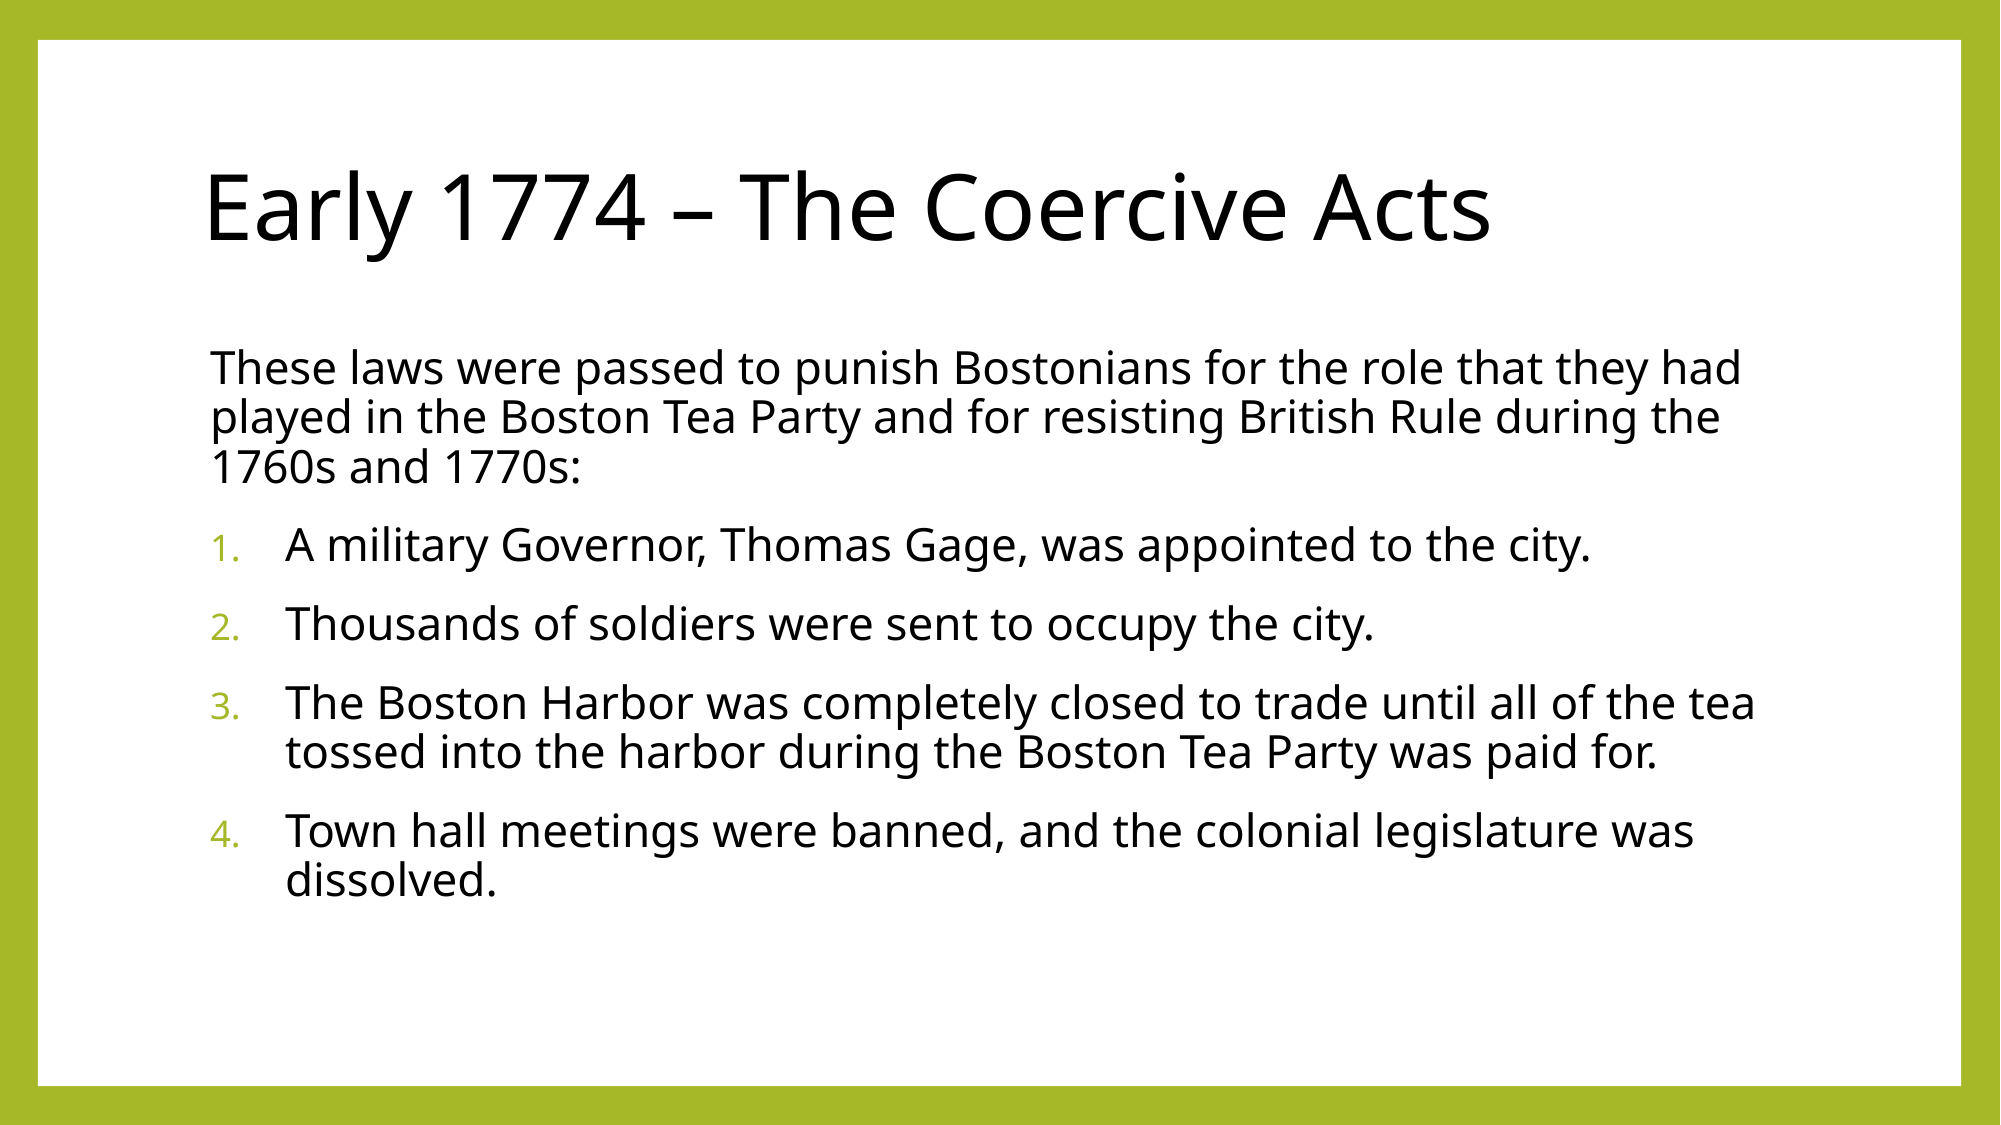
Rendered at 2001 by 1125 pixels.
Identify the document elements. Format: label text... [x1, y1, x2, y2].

title Early 1774 – The Coercive Acts [187, 99, 1808, 323]
list These laws were passed to punish Bostonians for the role that they had played in the Boston Tea Party and for resisting British Rule during the 1760s and 1770s: A military Governor, Thomas Gage, was appointed to the city. Thousands of soldiers were sent to occupy the city. The Boston Harbor was completely closed to trade until all of the tea tossed into the harbor during the Boston Tea Party was paid for. Town hall meetings were banned, and the colonial legislature was dissolved. [187, 337, 1808, 1000]
